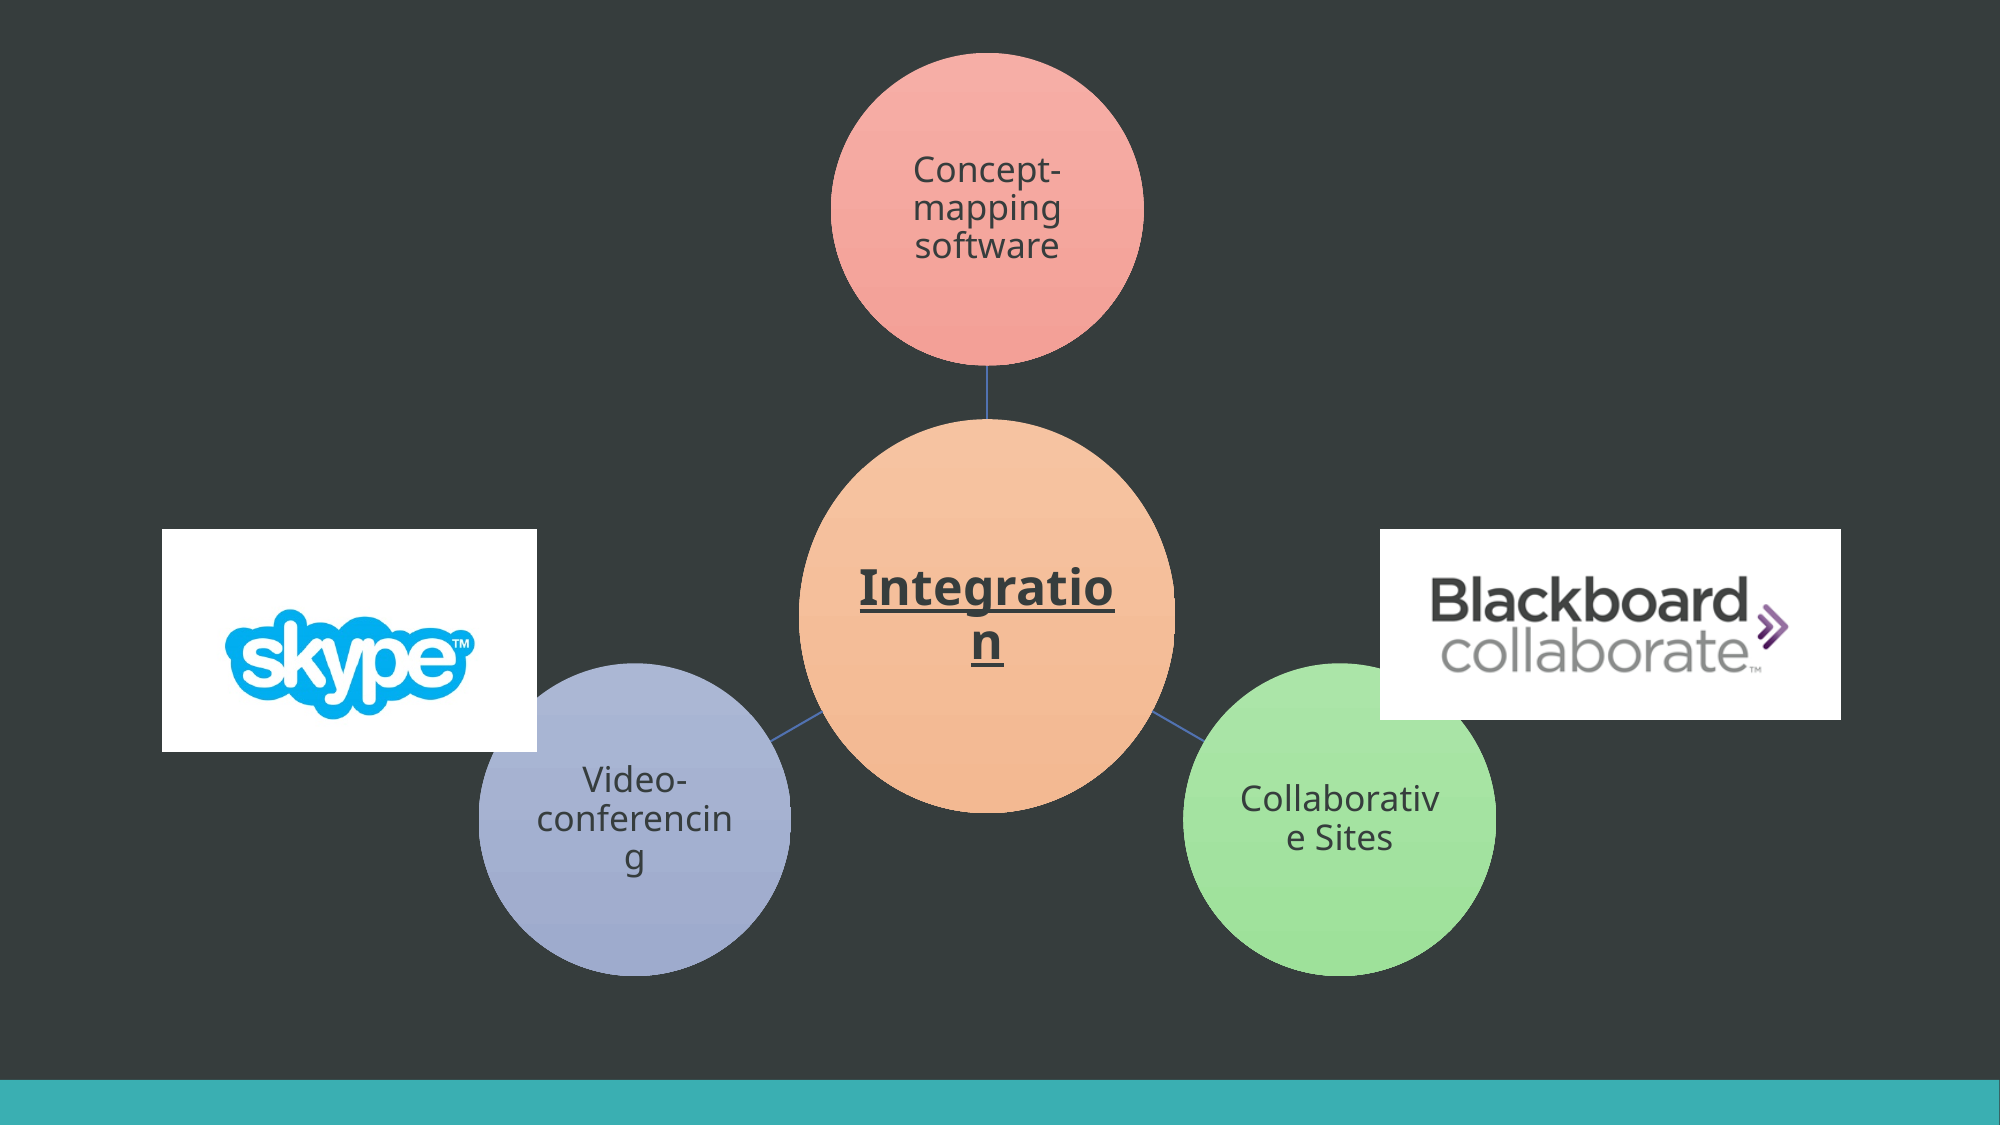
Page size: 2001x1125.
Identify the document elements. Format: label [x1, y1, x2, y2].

picture [162, 529, 537, 752]
list [302, 49, 1673, 980]
picture [1379, 529, 1841, 720]
